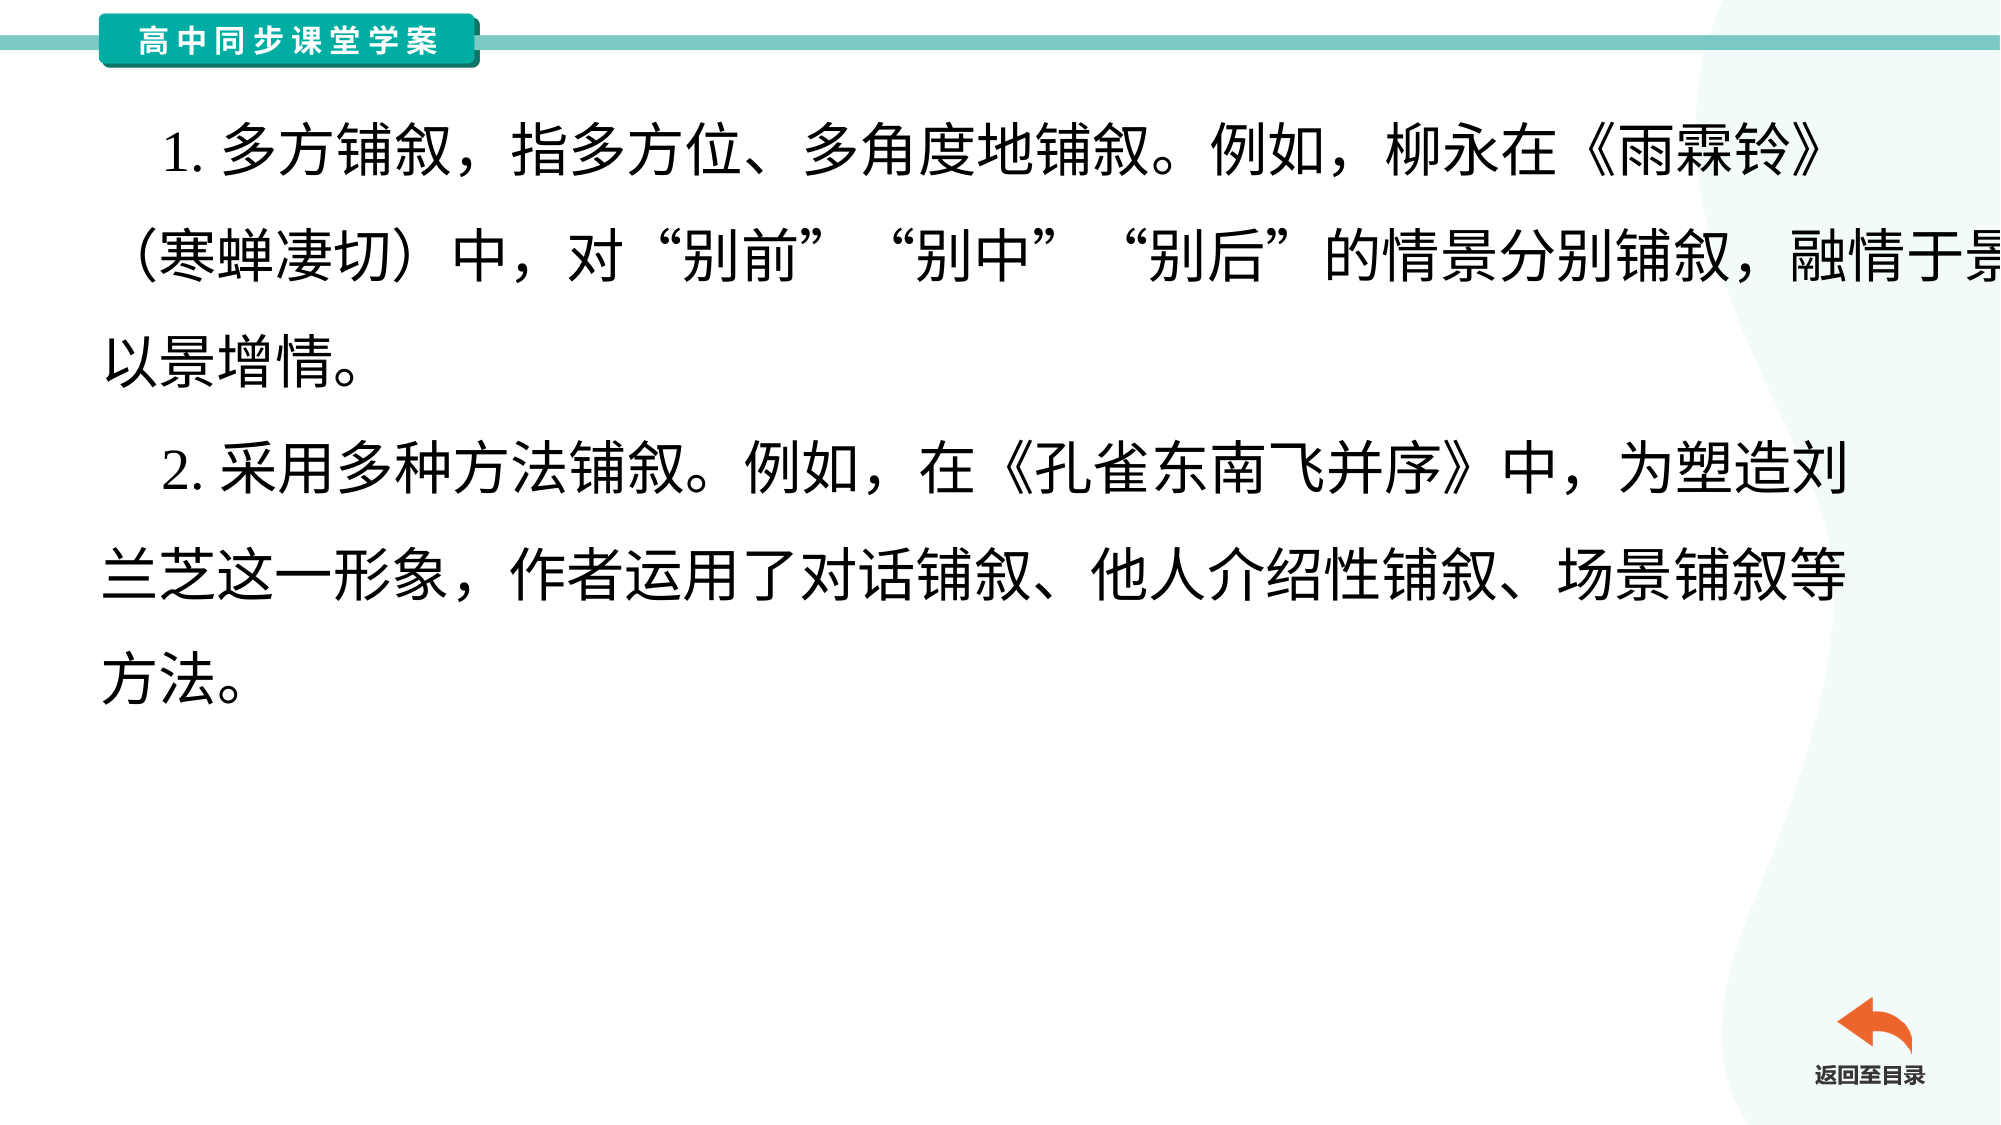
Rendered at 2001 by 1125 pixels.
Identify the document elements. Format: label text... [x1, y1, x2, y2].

picture [0, 0, 2000, 1125]
text_box 1.多方铺叙，指多方位、多角度地铺叙。例如，柳永在《雨霖铃》 （寒蝉凄切）中，对“别前”“别中”“别后”的情景分别铺叙，融情于景， 以景增情。 2.采用多种方法铺叙。例如，在《孔雀东南飞并序》中，为塑造刘 兰芝这一形象，作者运用了对话铺叙、他人介绍性铺叙、场景铺叙等 方法。#2.1.3 [100, 76, 1899, 700]
